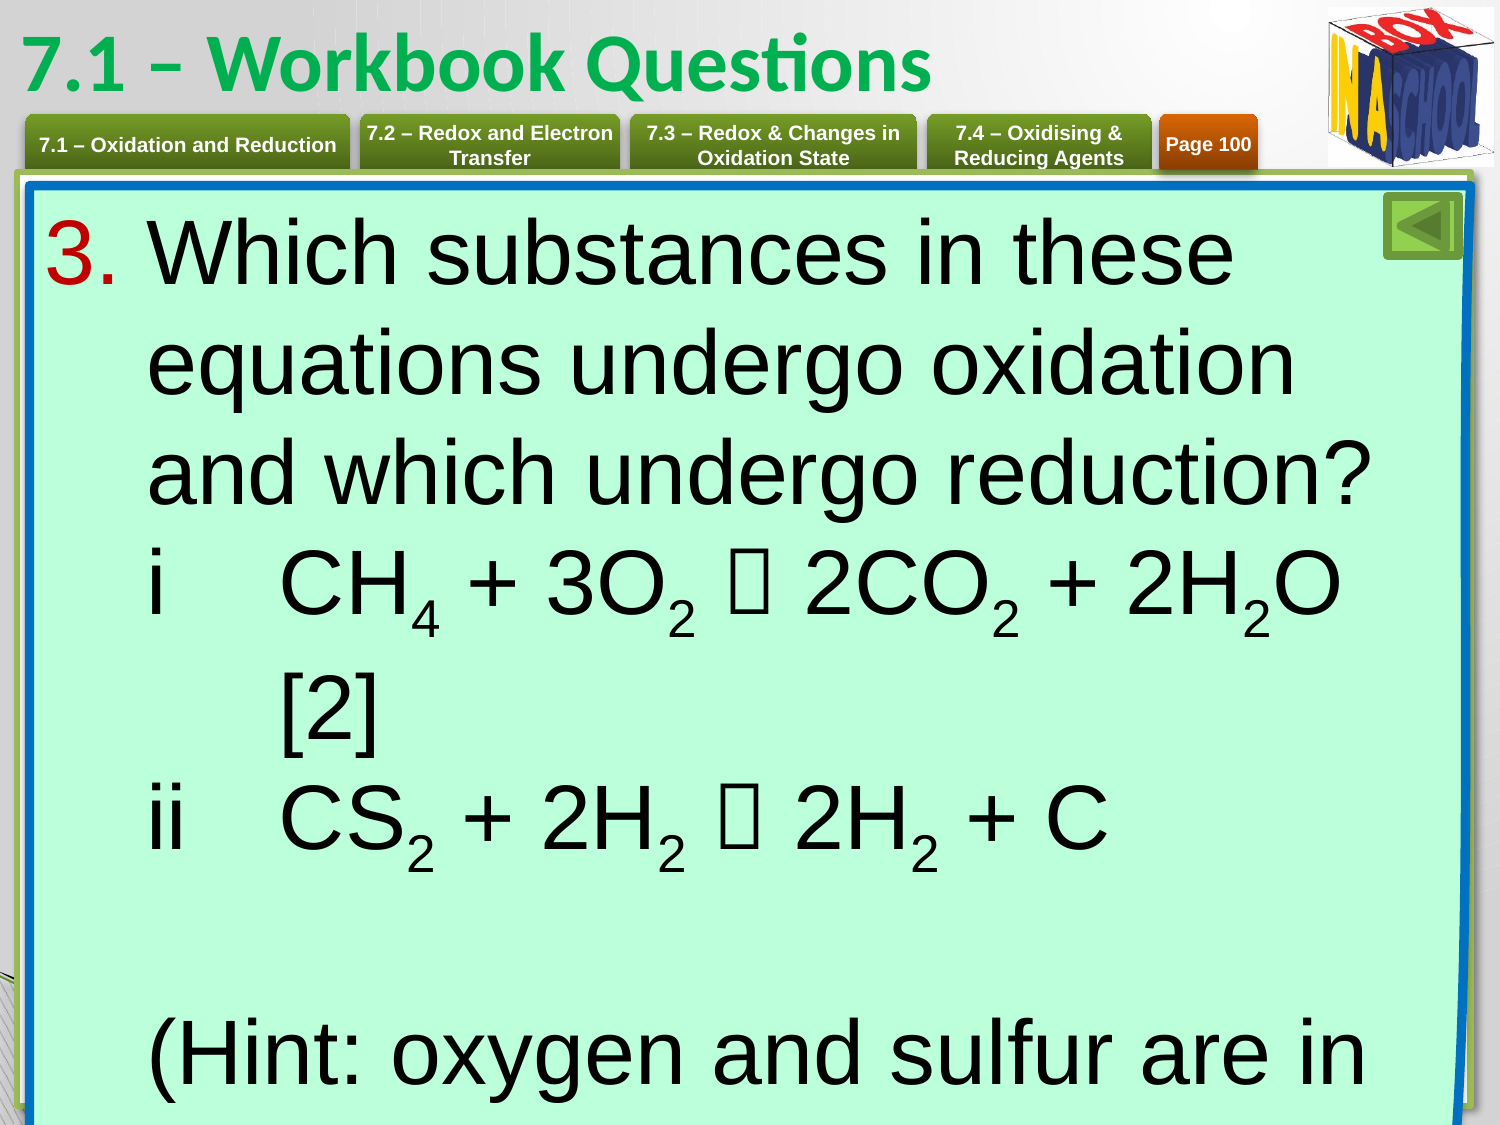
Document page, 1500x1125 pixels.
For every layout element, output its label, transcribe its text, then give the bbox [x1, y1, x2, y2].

text_box Page 100 [1159, 113, 1258, 170]
title 7.1 – Workbook Questions [5, 7, 1270, 110]
text_box Which substances in these equations undergo oxidation and which undergo reduction? i CH4 + 3O2  2CO2 + 2H2O [2] ii CS2 + 2H2  2H2 + C (Hint: oxygen and sulfur are in the same Group) [2] [29, 185, 1471, 1125]
picture [1328, 7, 1495, 167]
text_box [1383, 192, 1463, 260]
